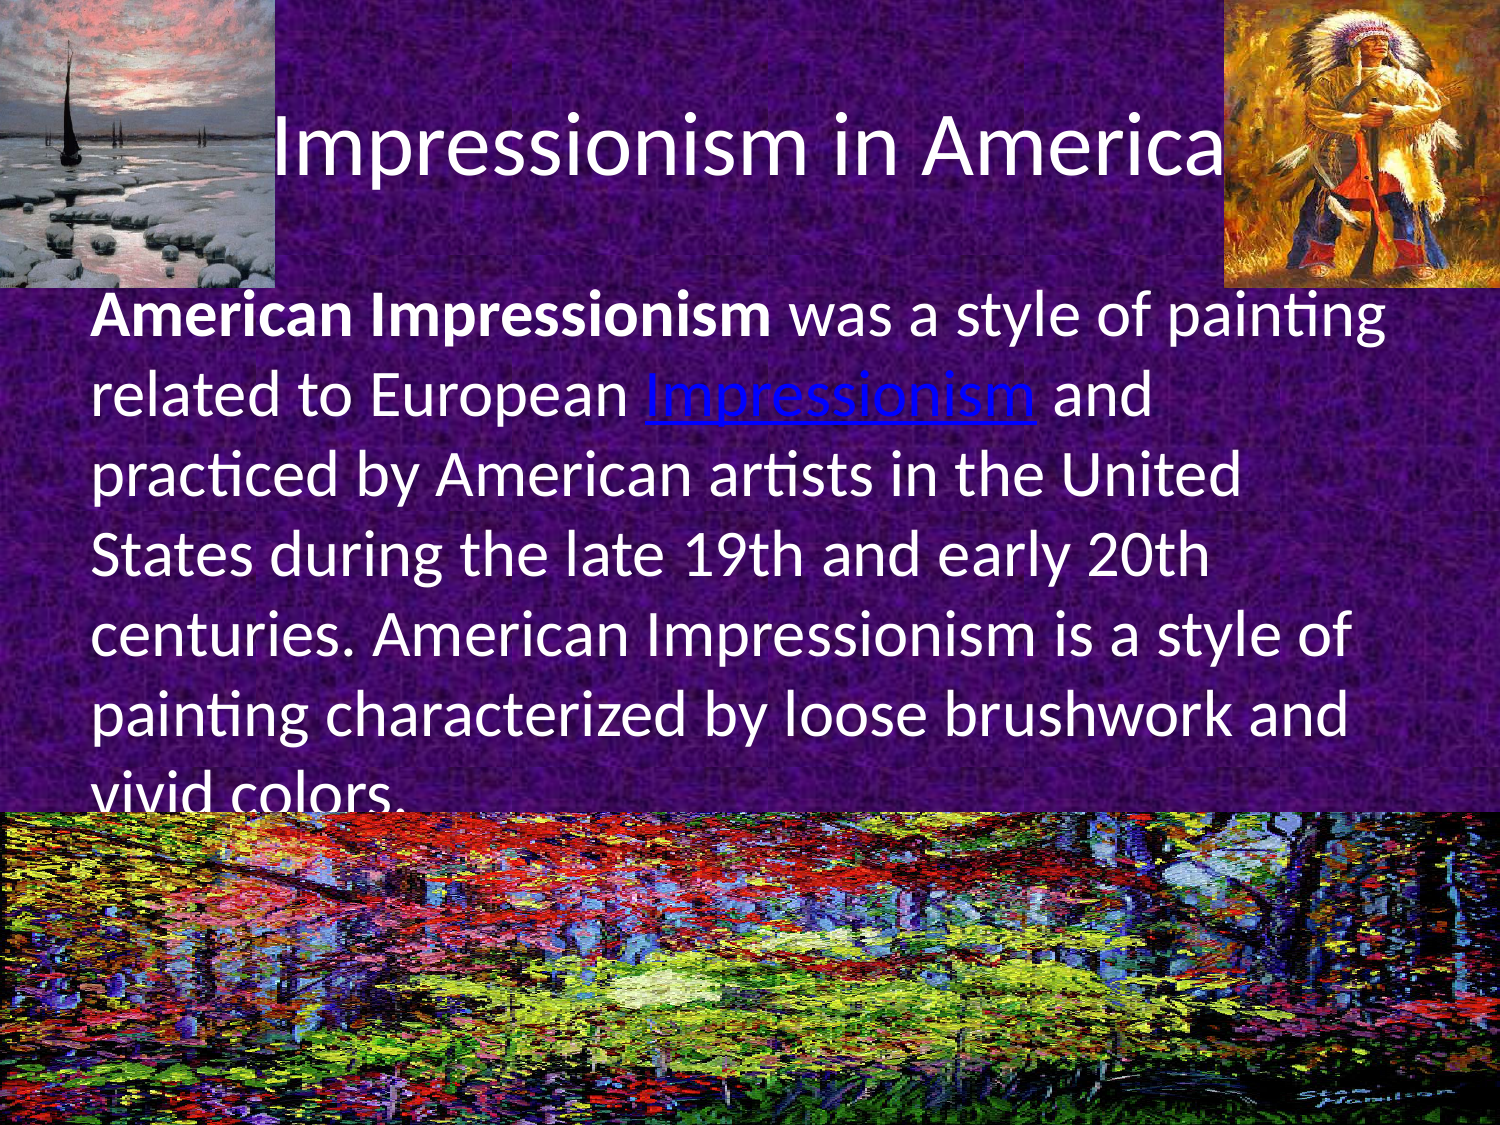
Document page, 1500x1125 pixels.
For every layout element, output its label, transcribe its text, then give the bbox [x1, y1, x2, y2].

title Impressionism in America [280, 45, 1219, 233]
picture [0, 0, 1500, 1125]
list American Impressionism was a style of painting related to European Impressionism and practiced by American artists in the United States during the late 19th and early 20th centuries. American Impressionism is a style of painting characterized by loose brushwork and vivid colors. [75, 262, 1425, 810]
